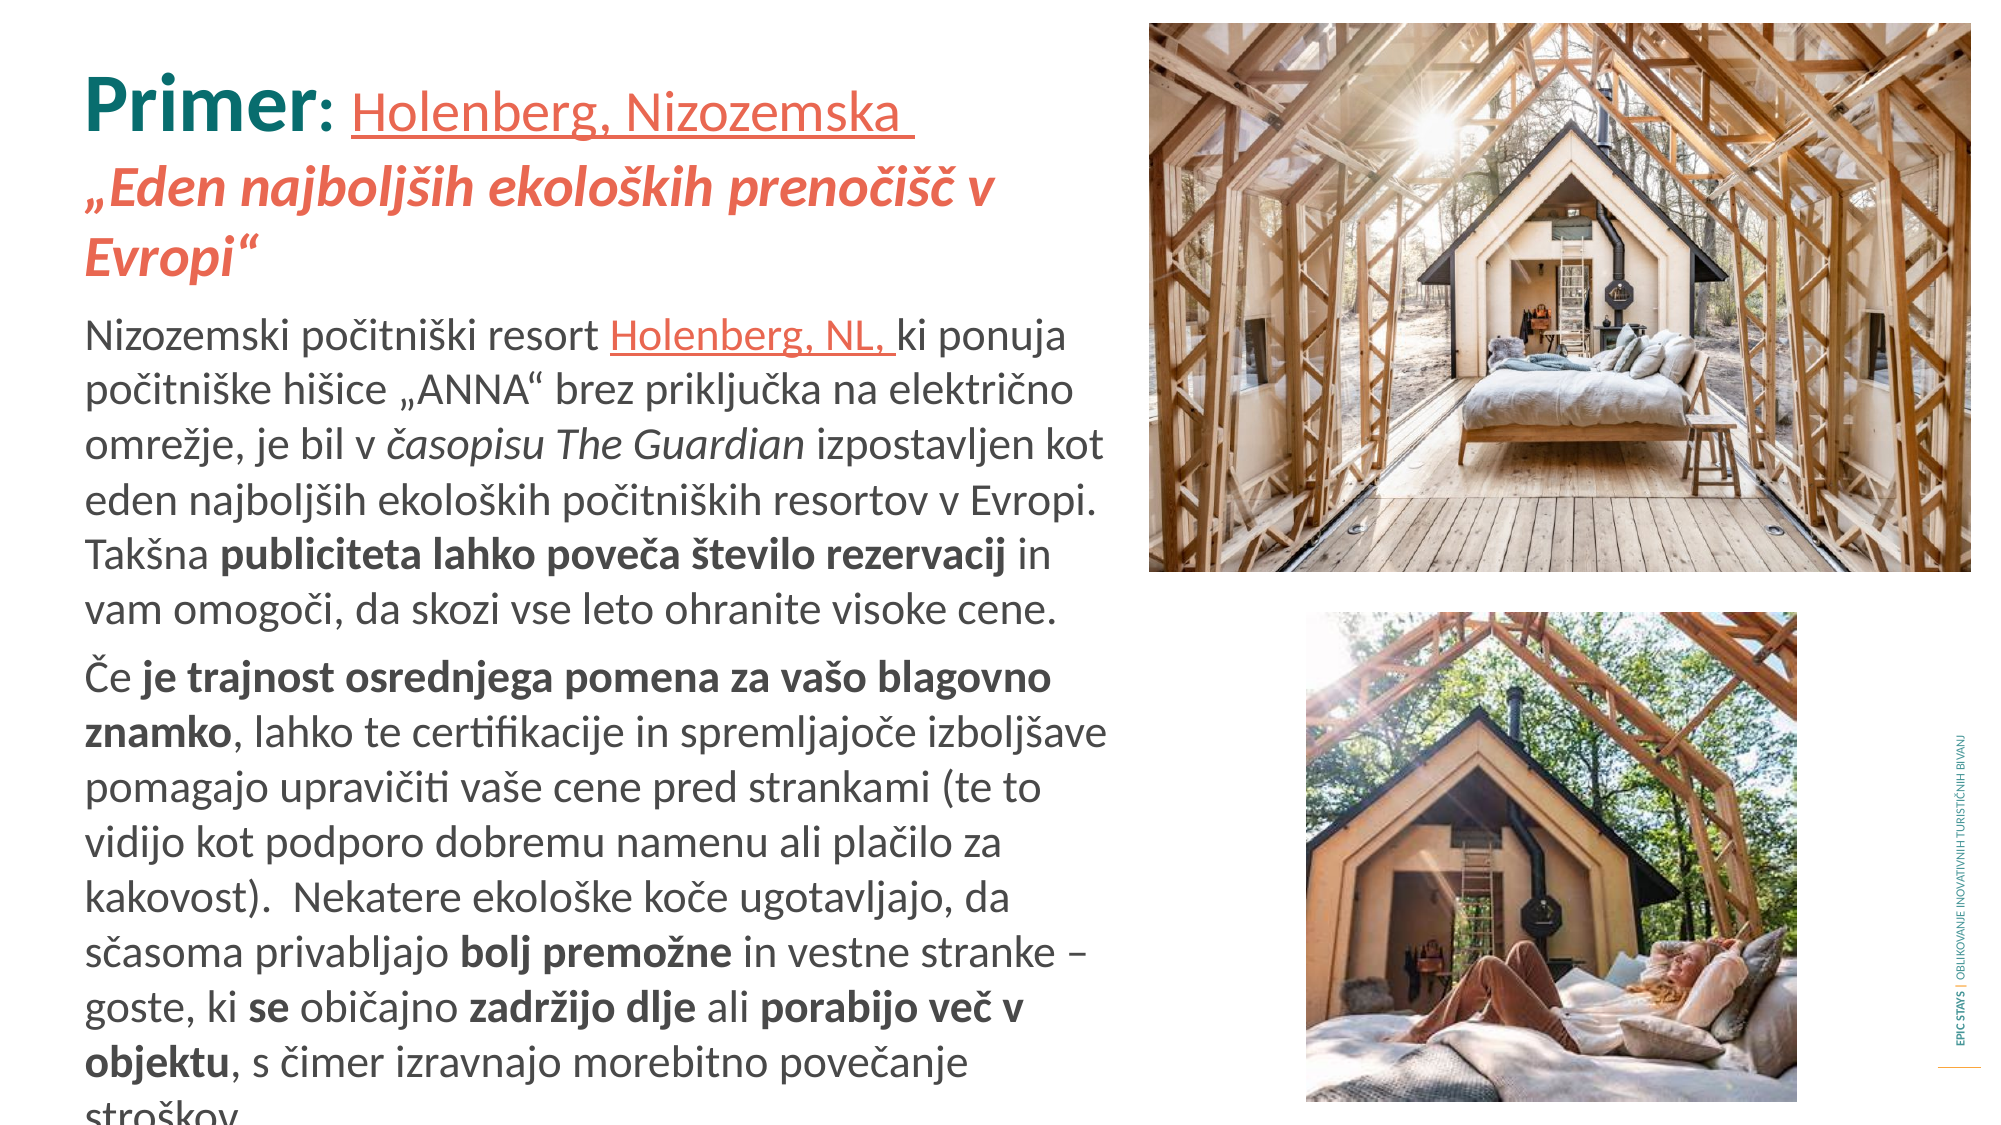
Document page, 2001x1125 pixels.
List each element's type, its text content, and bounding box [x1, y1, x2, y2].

list Primer: Holenberg, Nizozemska „Eden najboljših ekoloških prenočišč v Evropi“ [69, 40, 1101, 173]
list Nizozemski počitniški resort Holenberg, NL, ki ponuja počitniške hišice „ANNA“ brez priključka na električno omrežje, je bil v časopisu The Guardian izpostavljen kot eden najboljših ekoloških počitniških resortov v Evropi. Takšna publiciteta lahko poveča število rezervacij in vam omogoči, da skozi vse leto ohranite visoke cene. Če je trajnost osrednjega pomena za vašo blagovno znamko, lahko te certifikacije in spremljajoče izboljšave pomagajo upravičiti vaše cene pred strankami (te to vidijo kot podporo dobremu namenu ali plačilo za kakovost). Nekatere ekološke koče ugotavljajo, da sčasoma privabljajo bolj premožne in vestne stranke – goste, ki se običajno zadržijo dlje ali porabijo več v objektu, s čimer izravnajo morebitno povečanje stroškov. [69, 296, 1132, 871]
picture [1149, 23, 1971, 572]
picture [1306, 612, 1797, 1102]
